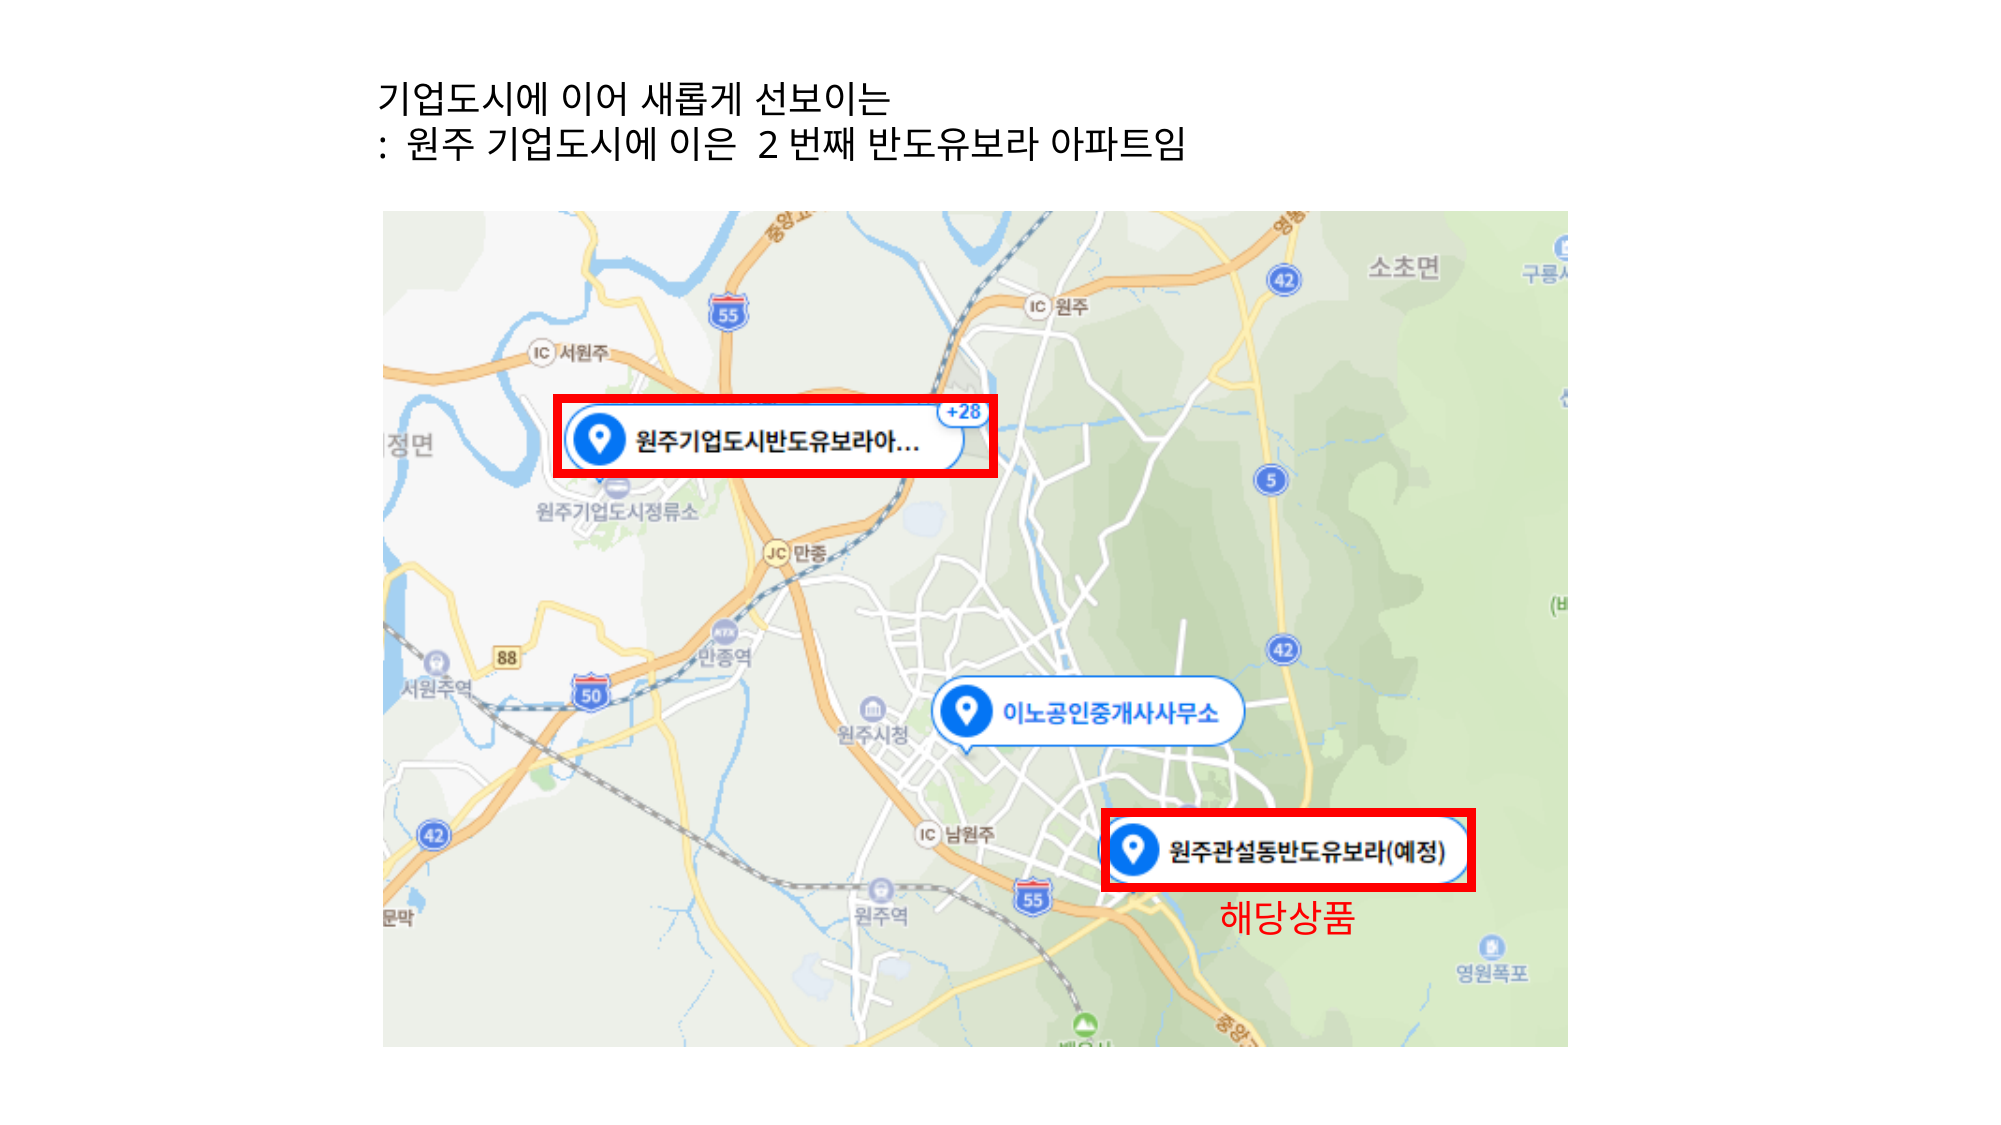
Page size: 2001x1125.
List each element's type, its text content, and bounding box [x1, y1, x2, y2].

picture [383, 211, 1568, 1047]
text_box 기업도시에 이어 새롭게 선보이는 : 원주 기업도시에 이은 2번째 반도유보라 아파트임 [363, 68, 1340, 173]
